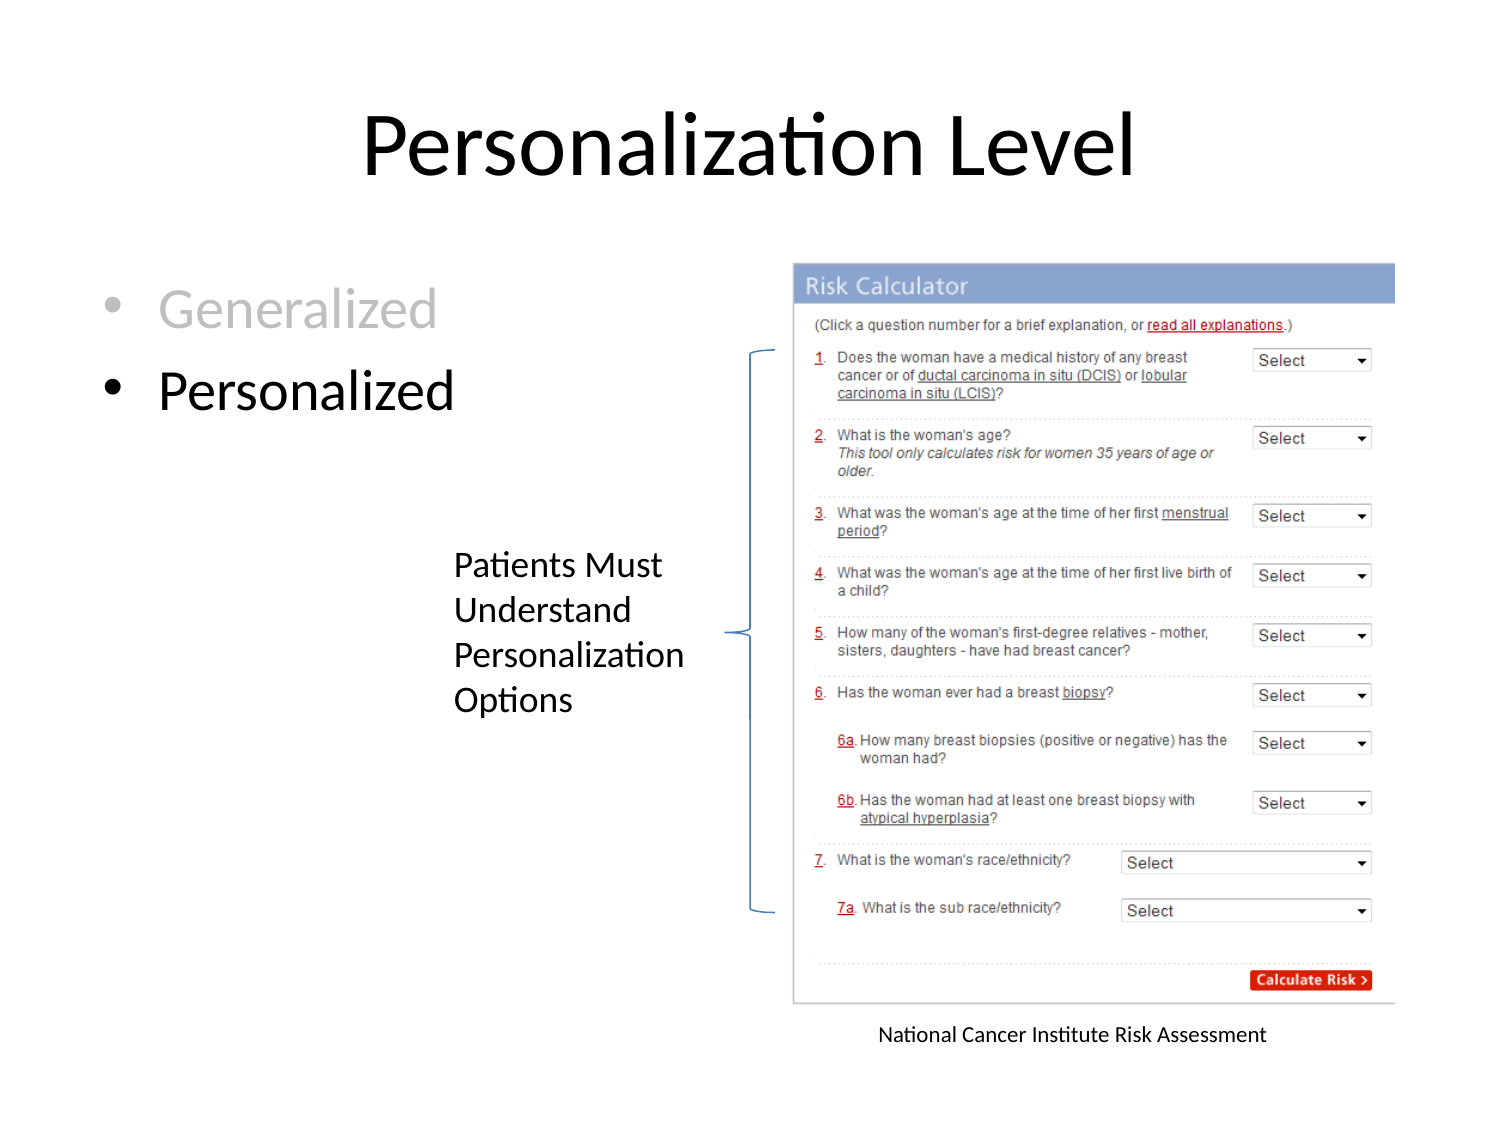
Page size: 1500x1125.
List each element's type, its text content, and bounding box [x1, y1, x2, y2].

text_box Patients Must Understand Personalization Options [438, 532, 700, 728]
title Personalization Level [75, 45, 1425, 233]
text_box [724, 349, 776, 914]
text_box National Cancer Institute Risk Assessment [863, 1014, 1283, 1055]
list Generalized Personalized [87, 262, 750, 1005]
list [792, 262, 1396, 1006]
